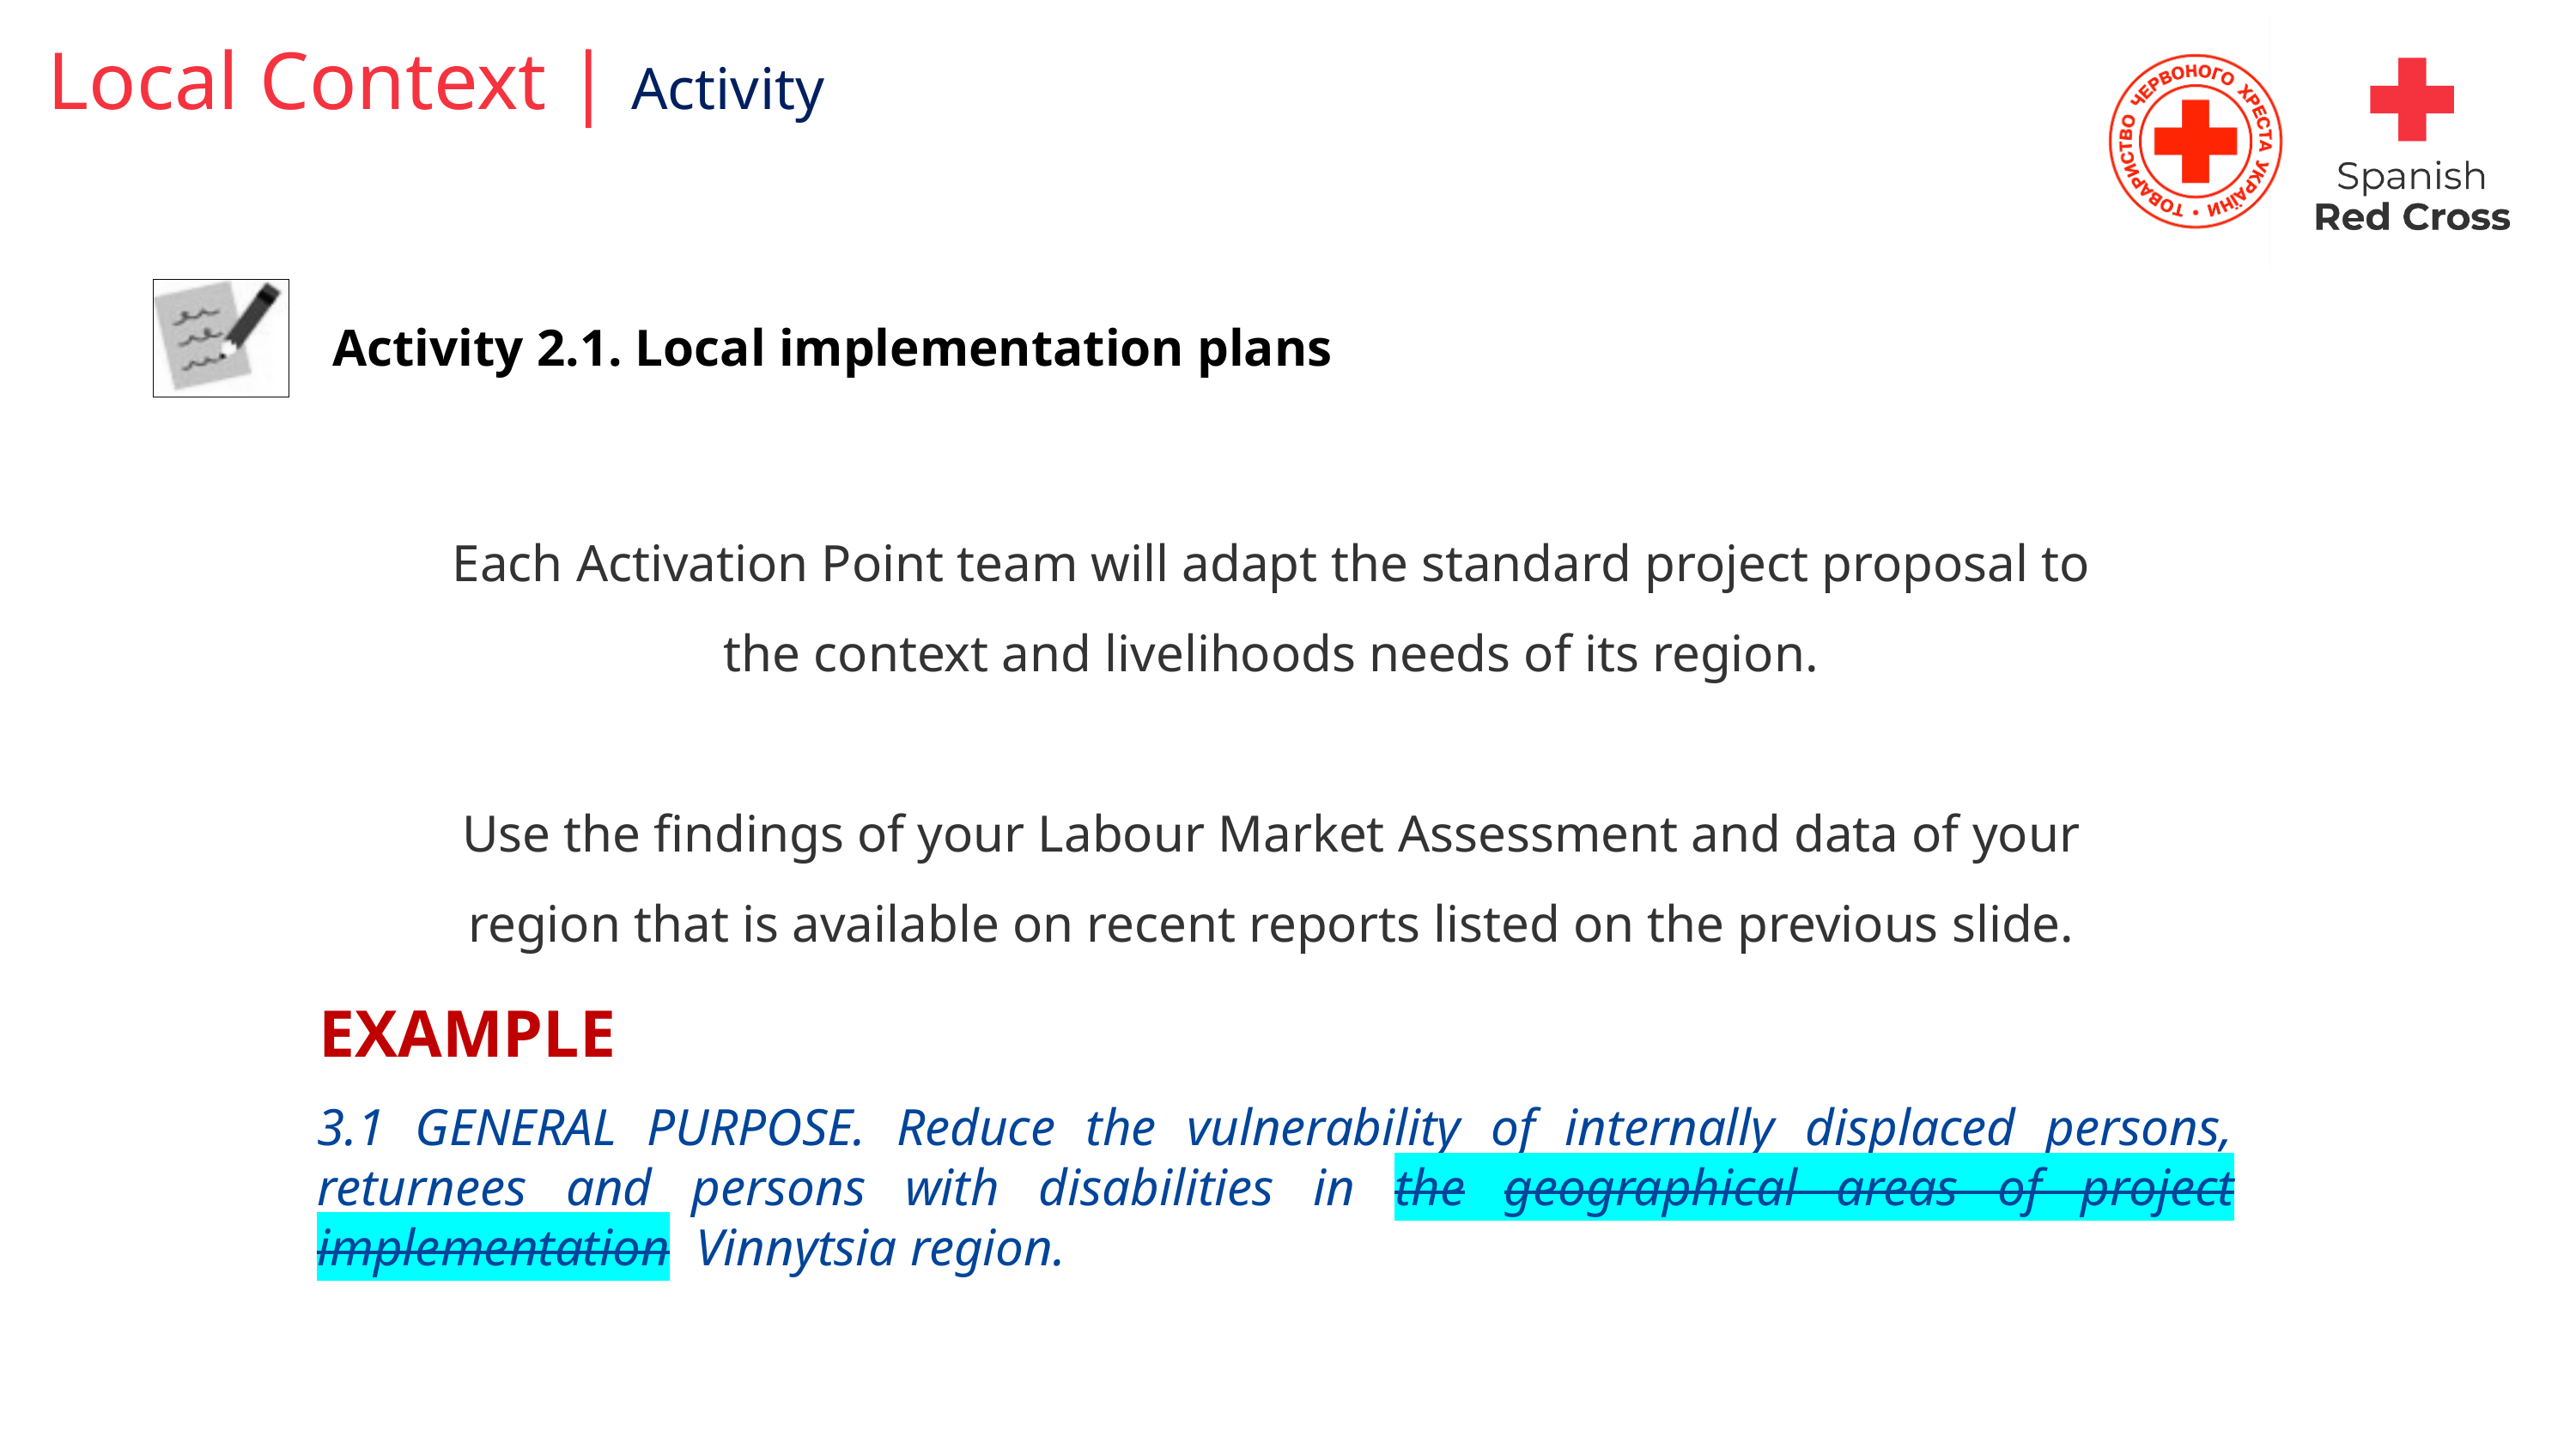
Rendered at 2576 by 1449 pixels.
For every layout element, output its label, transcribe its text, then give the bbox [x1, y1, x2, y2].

picture [2100, 3, 2547, 281]
text_box Local Context | Activity [41, 24, 1893, 132]
picture [152, 279, 289, 397]
text_box Each Activation Point team will adapt the standard project proposal to the context and livelihoods needs of its region. Use the findings of your Labour Market Assessment and data of your region that is available on recent reports listed on the previous slide. [396, 494, 2146, 1049]
text_box 3.1 GENERAL PURPOSE. Reduce the vulnerability of internally displaced persons, returnees and persons with disabilities in the geographical areas of project implementation Vinnytsia region. [304, 1089, 2247, 1282]
text_box EXAMPLE [306, 985, 629, 1076]
text_box Activity 2.1. Local implementation plans [319, 279, 2270, 383]
